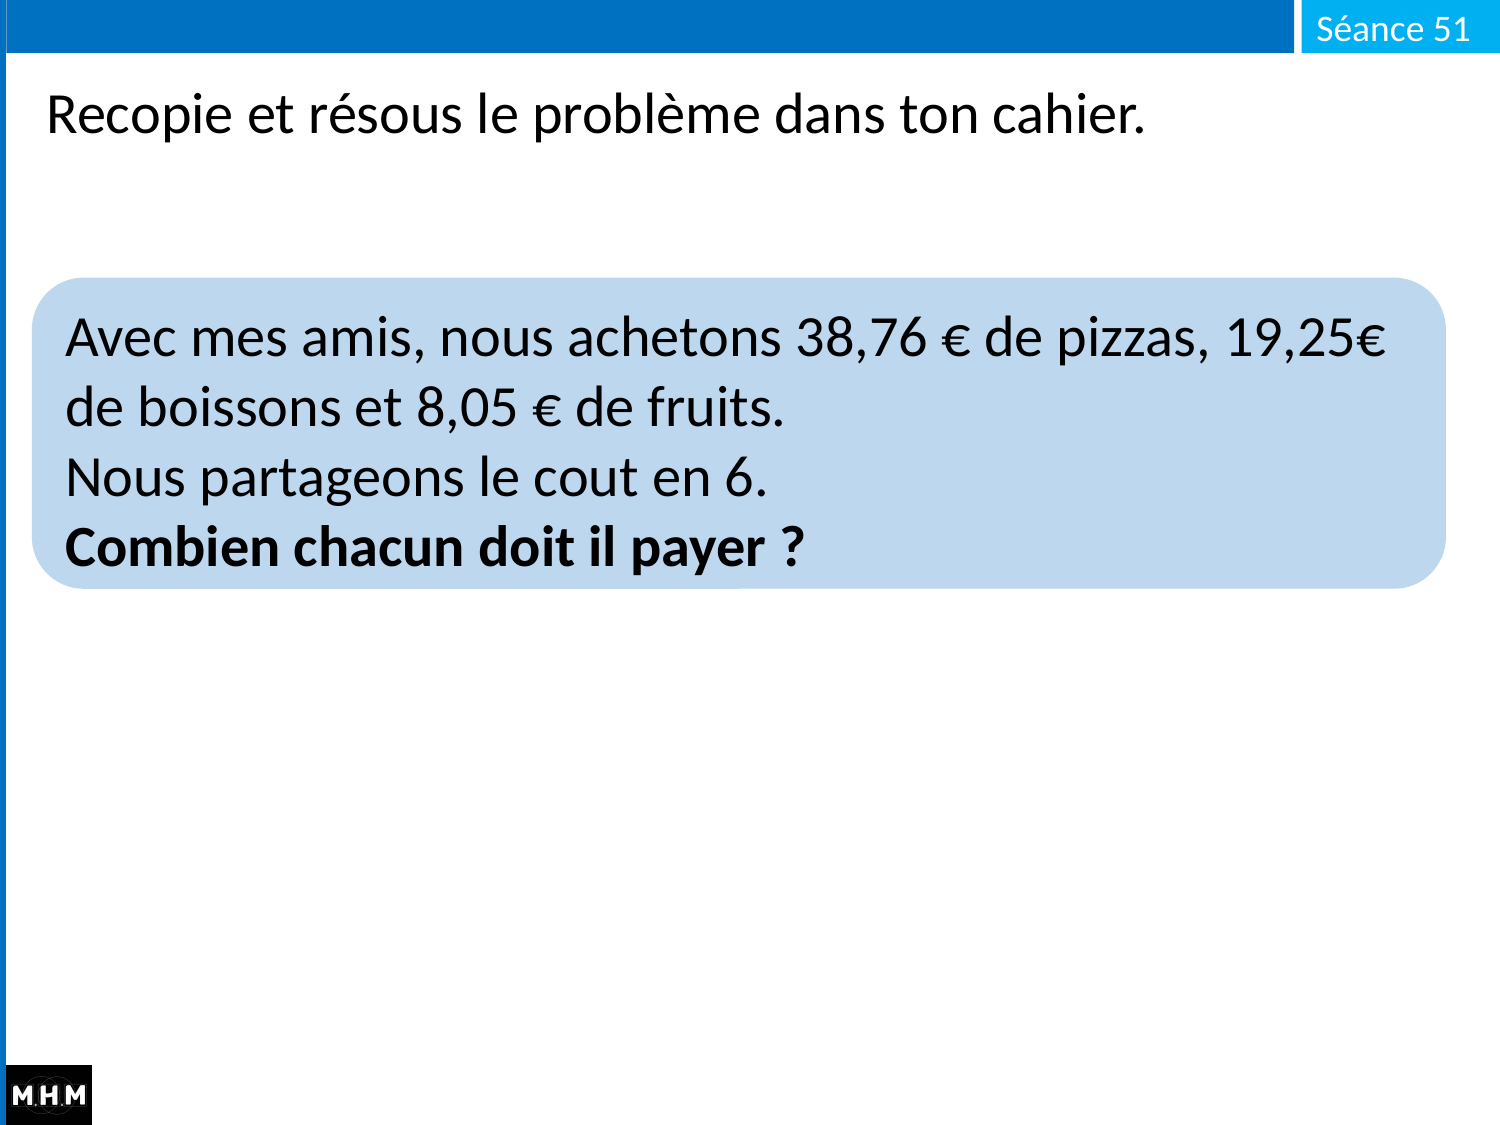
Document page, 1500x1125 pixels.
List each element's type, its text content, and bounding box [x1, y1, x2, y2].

text_box Avec mes amis, nous achetons 38,76 € de pizzas, 19,25€ de boissons et 8,05 € de fruits. Nous partageons le cout en 6. Combien chacun doit il payer ? [50, 290, 1465, 586]
text_box [64, 586, 1414, 590]
text_box Recopie et résous le problème dans ton cahier. [31, 67, 1446, 153]
picture [6, 1065, 92, 1125]
text_box [30, 276, 1430, 578]
